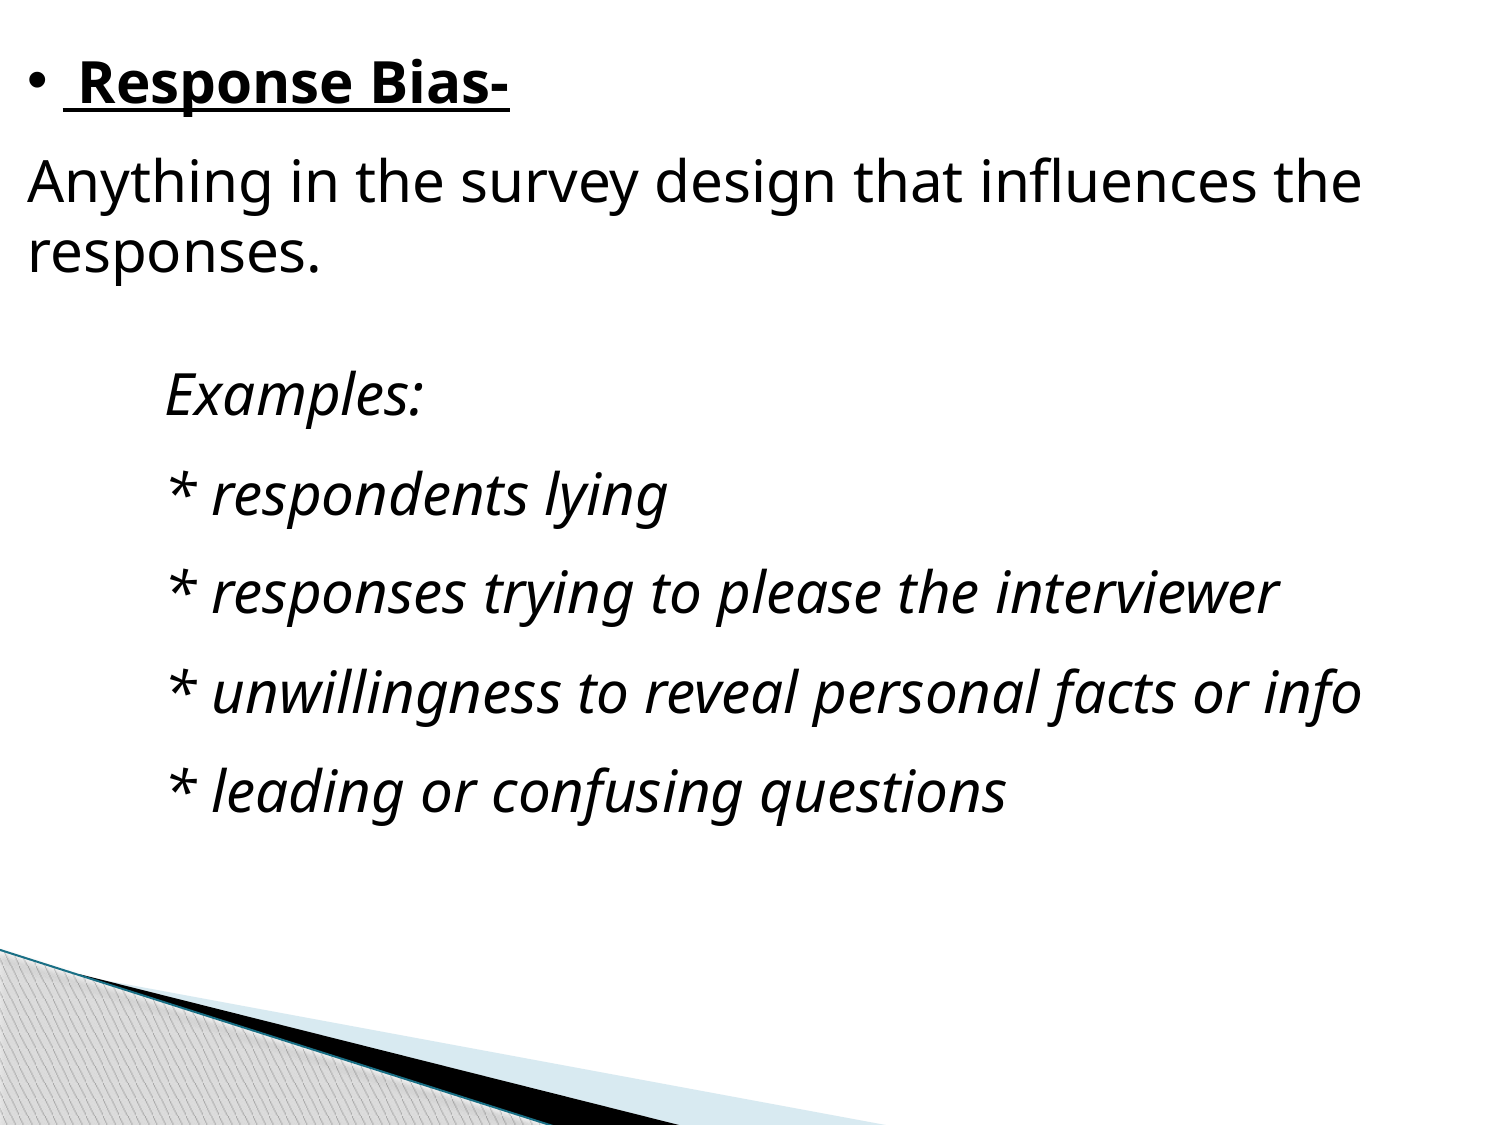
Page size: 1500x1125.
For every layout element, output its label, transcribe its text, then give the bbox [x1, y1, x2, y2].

text_box Examples: * respondents lying * responses trying to please the interviewer * unwillingness to reveal personal facts or info * leading or confusing questions [0, 350, 1500, 832]
text_box Response Bias- Anything in the survey design that influences the responses. [12, 37, 1500, 292]
